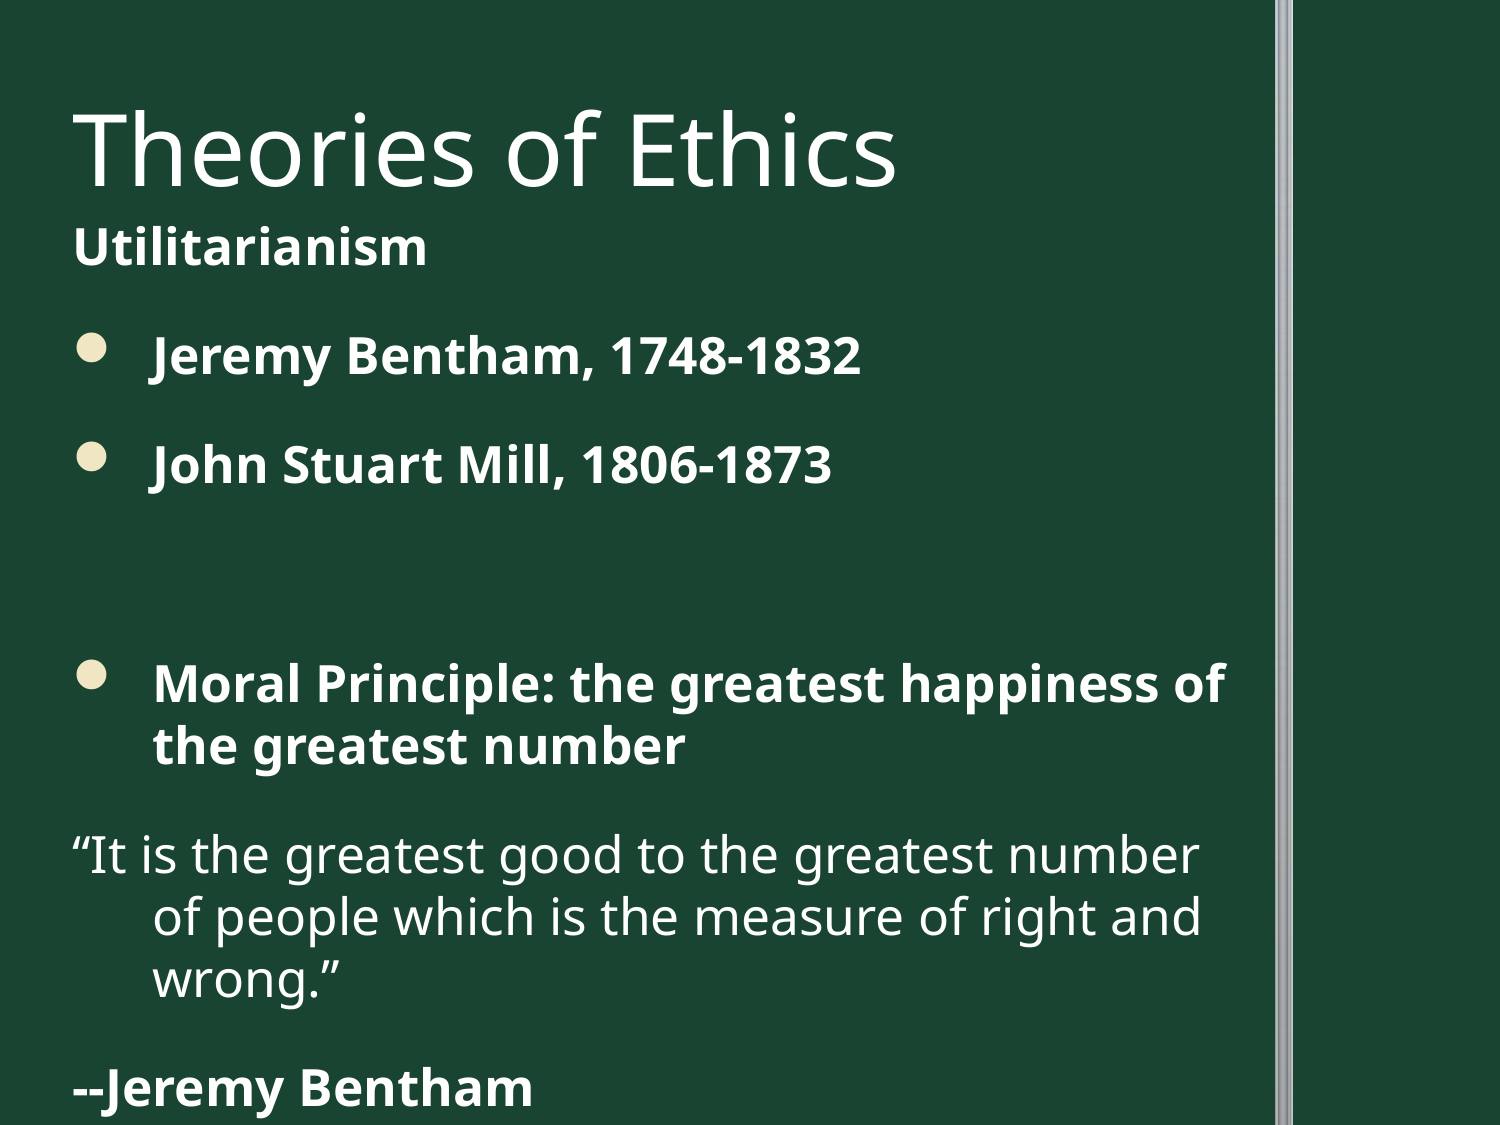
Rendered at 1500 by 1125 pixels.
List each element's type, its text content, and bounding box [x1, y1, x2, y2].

title Theories of Ethics [57, 86, 1220, 206]
picture [1275, 0, 1293, 1125]
list Utilitarianism Jeremy Bentham, 1748-1832 John Stuart Mill, 1806-1873 Moral Principle: the greatest happiness of the greatest number “It is the greatest good to the greatest number of people which is the measure of right and wrong.” --Jeremy Bentham [57, 206, 1268, 1125]
